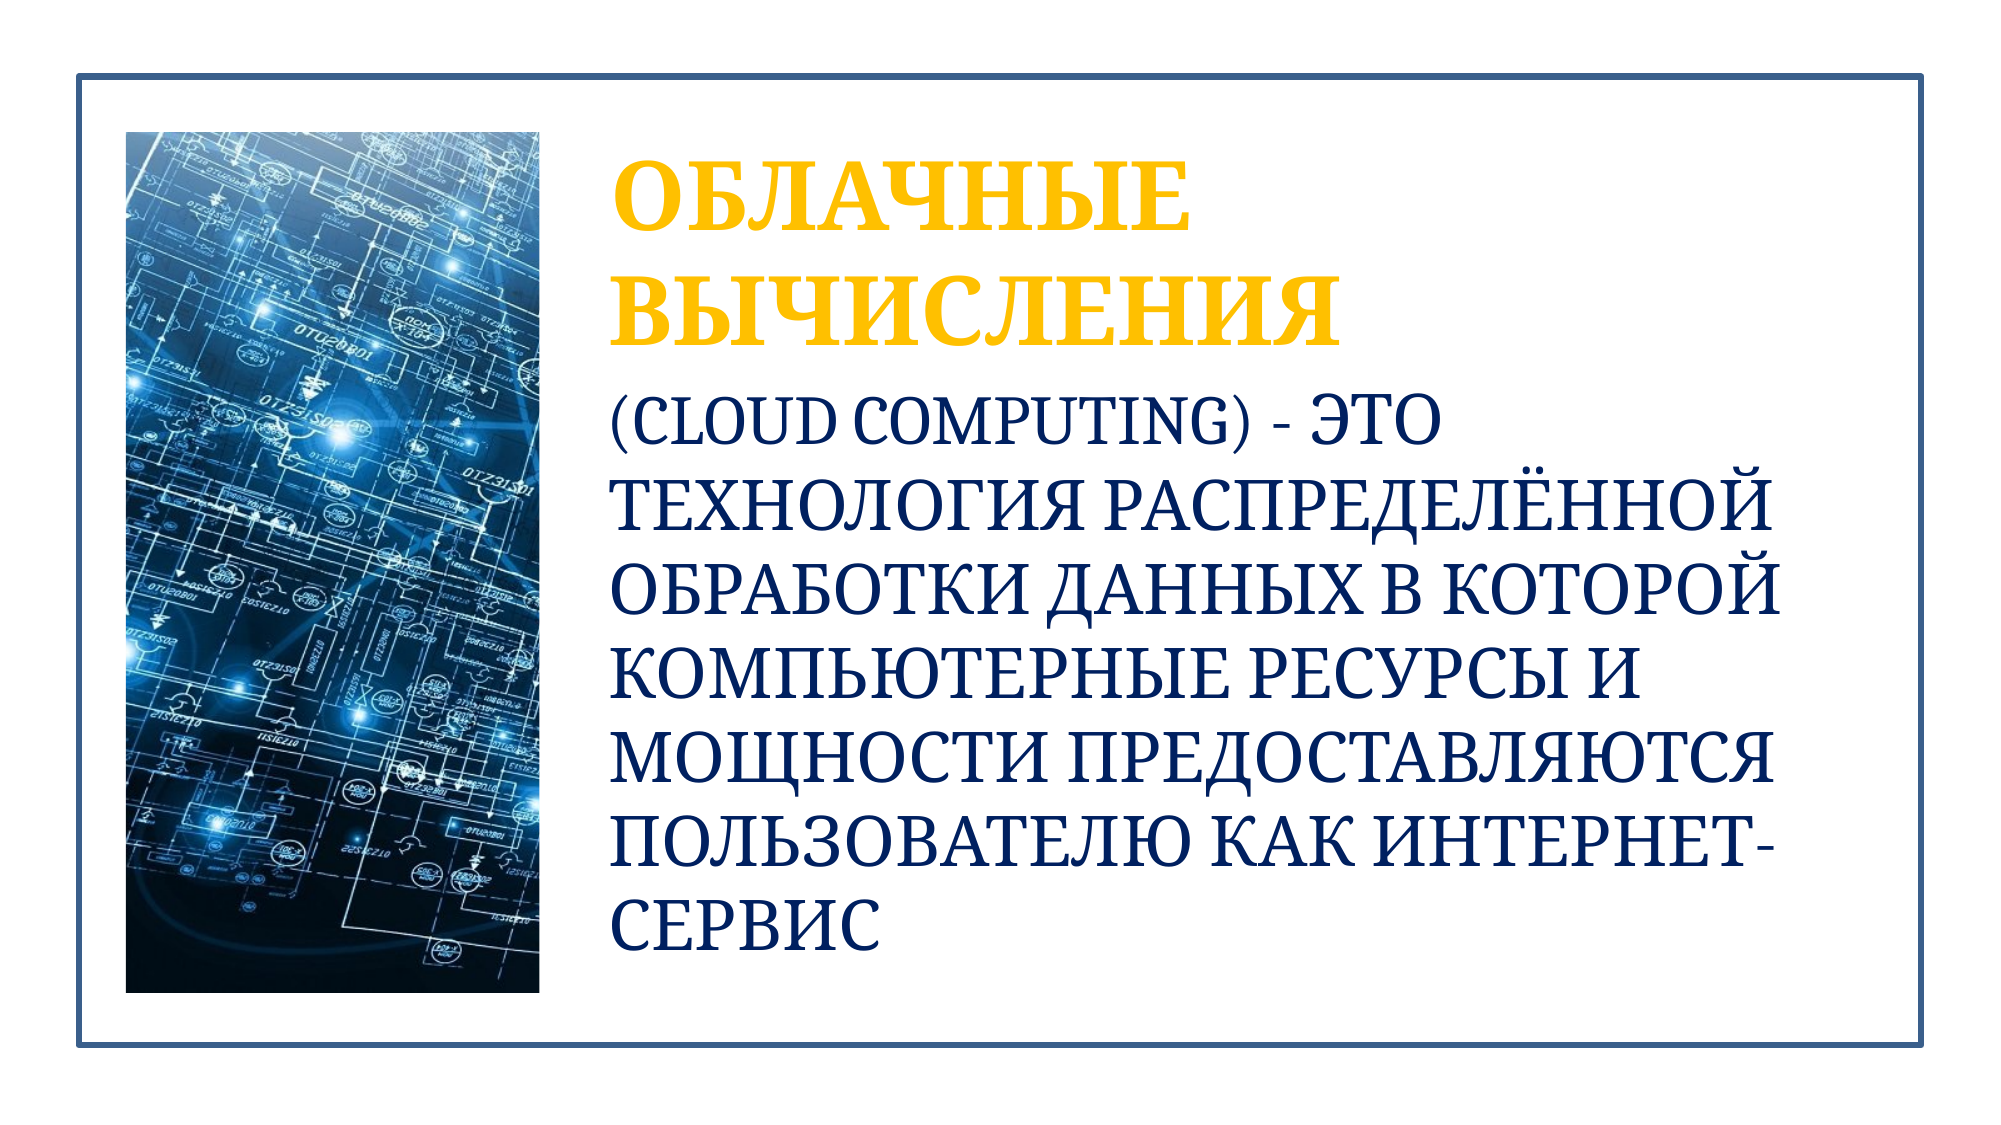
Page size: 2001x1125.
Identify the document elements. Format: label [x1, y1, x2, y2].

text_box [77, 74, 1923, 1047]
picture [125, 131, 540, 994]
